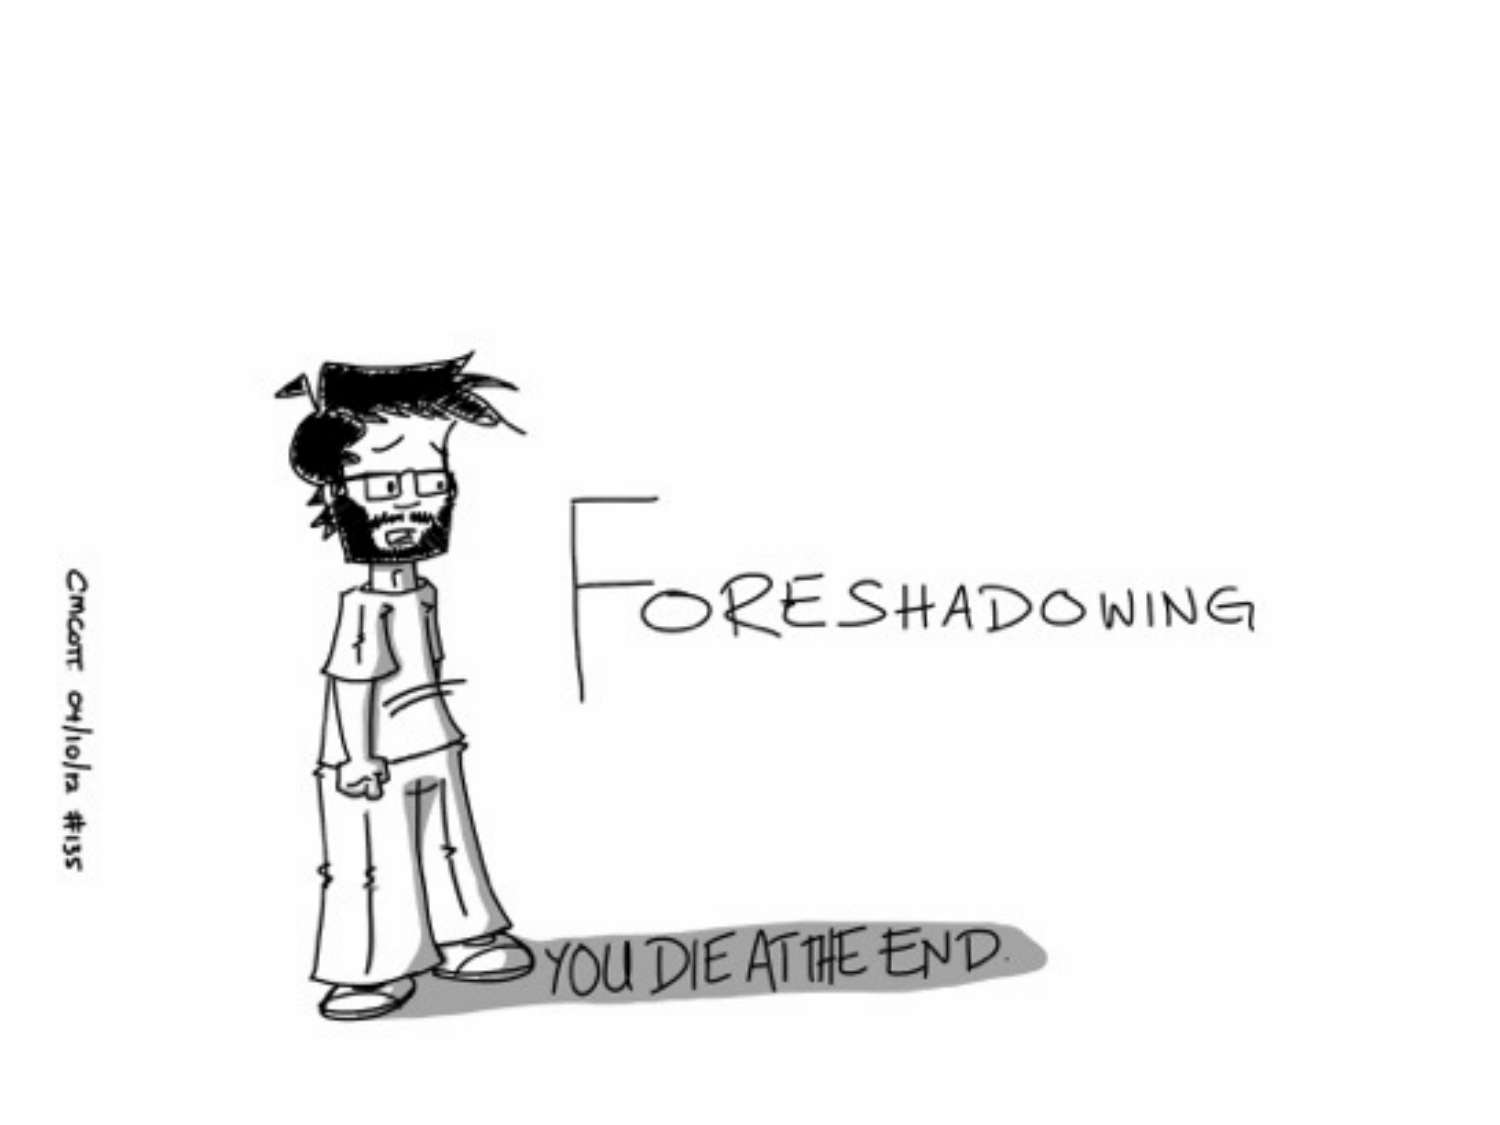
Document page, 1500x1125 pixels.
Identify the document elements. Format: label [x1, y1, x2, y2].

list [56, 113, 1377, 1104]
